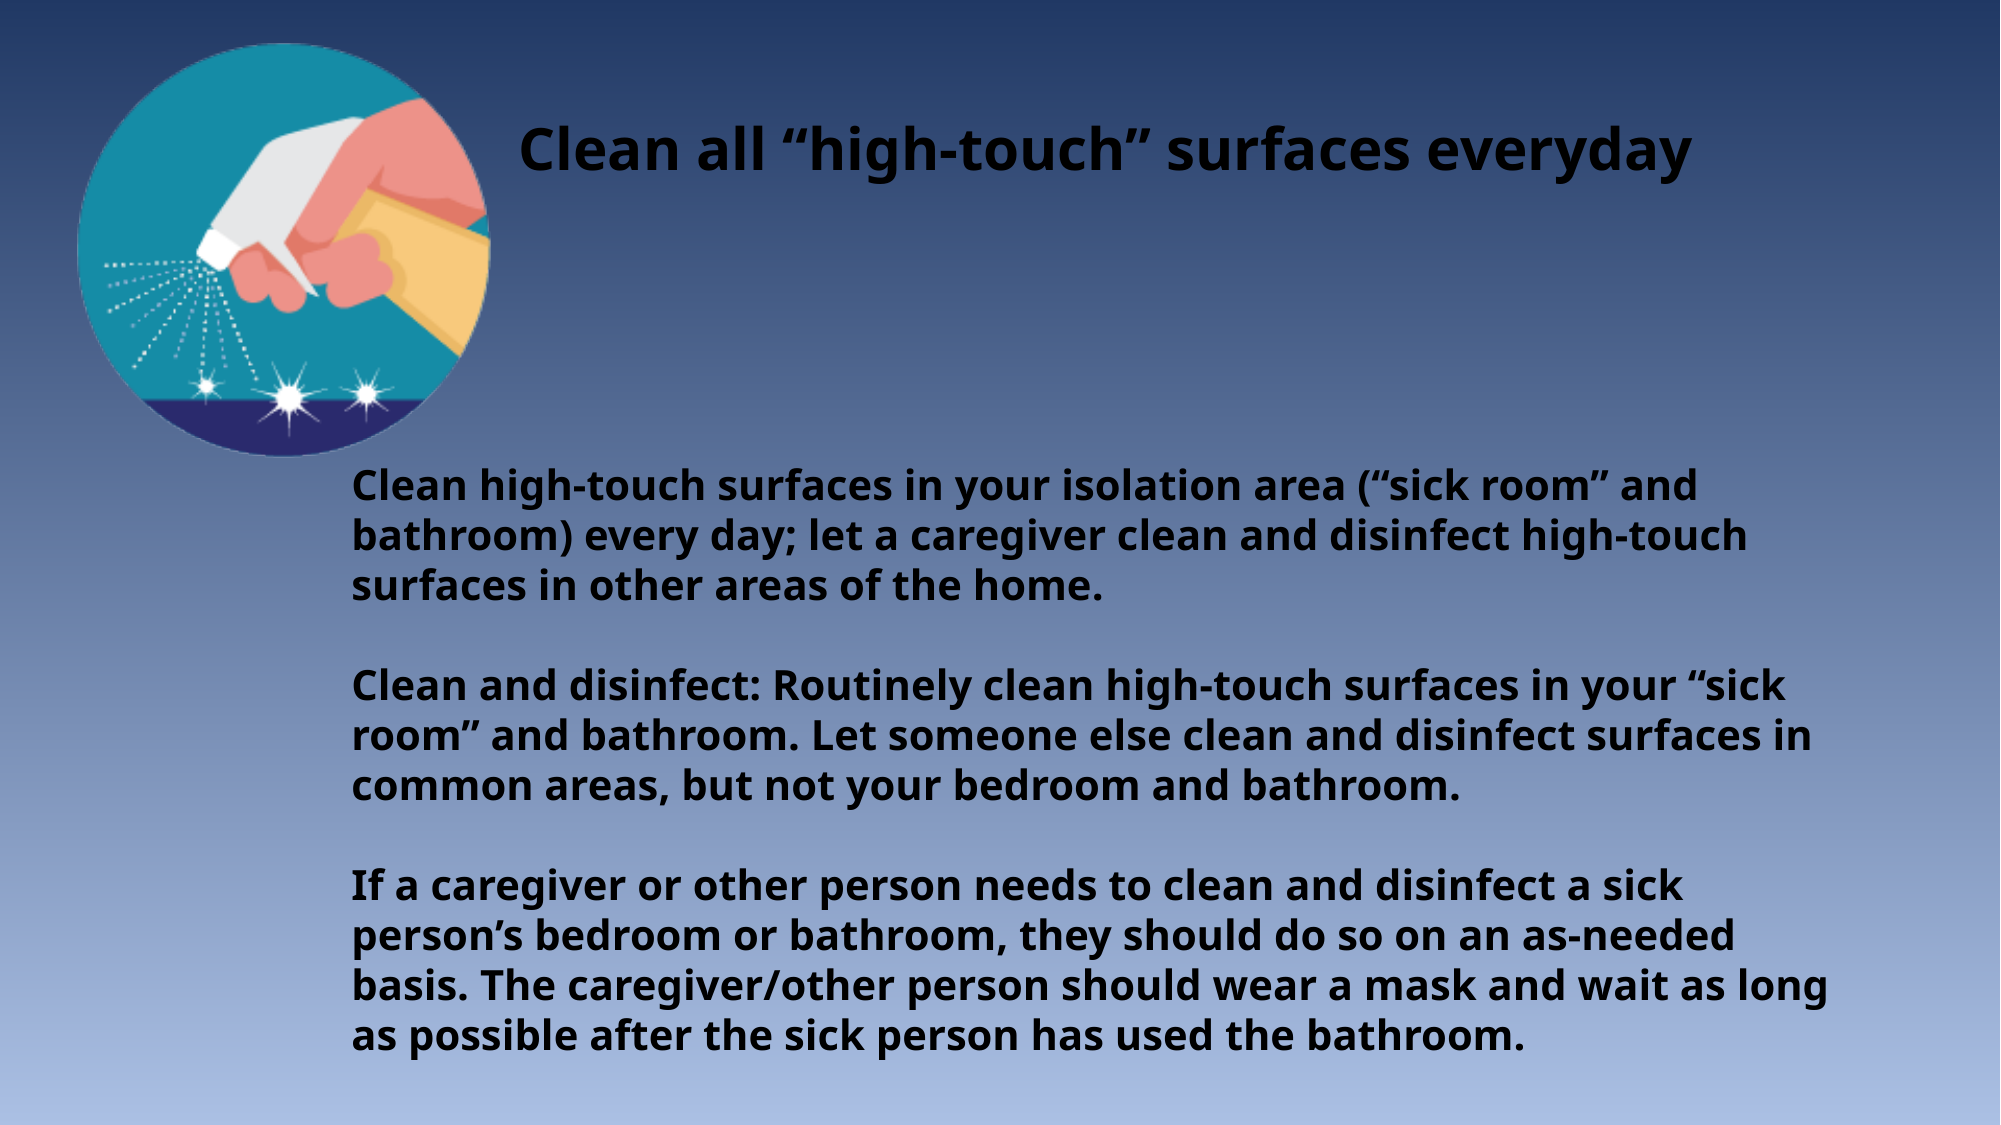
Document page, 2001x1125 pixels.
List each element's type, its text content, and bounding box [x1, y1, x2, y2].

text_box Clean high-touch surfaces in your isolation area (“sick room” and bathroom) every day; let a caregiver clean and disinfect high-touch surfaces in other areas of the home. Clean and disinfect: Routinely clean high-touch surfaces in your “sick room” and bathroom. Let someone else clean and disinfect surfaces in common areas, but not your bedroom and bathroom. If a caregiver or other person needs to clean and disinfect a sick person’s bedroom or bathroom, they should do so on an as-needed basis. The caregiver/other person should wear a mask and wait as long as possible after the sick person has used the bathroom. [336, 451, 1875, 1067]
picture [74, 40, 493, 460]
text_box Clean all “high-touch” surfaces everyday [503, 105, 1708, 190]
